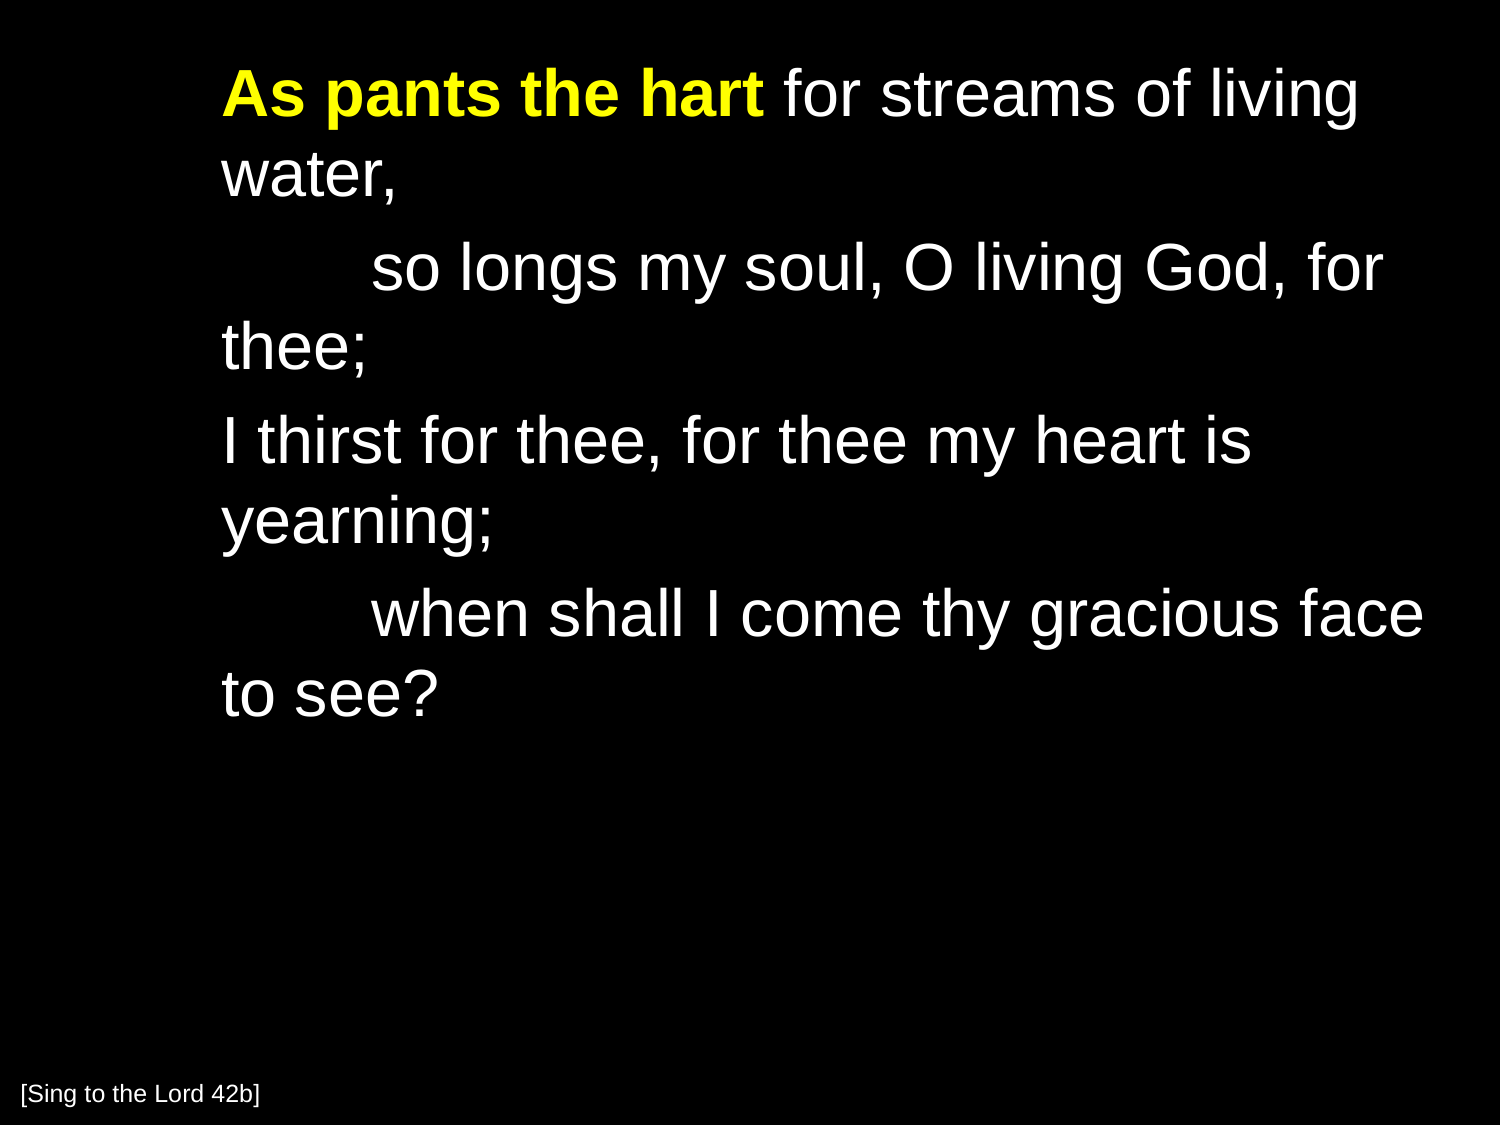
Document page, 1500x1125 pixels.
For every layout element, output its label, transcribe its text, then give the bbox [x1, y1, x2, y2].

list As pants the hart for streams of living water, so longs my soul, O living God, for thee; I thirst for thee, for thee my heart is yearning; when shall I come thy gracious face to see? [0, 42, 1500, 1047]
text_box [Sing to the Lord 42b] [5, 1070, 526, 1115]
